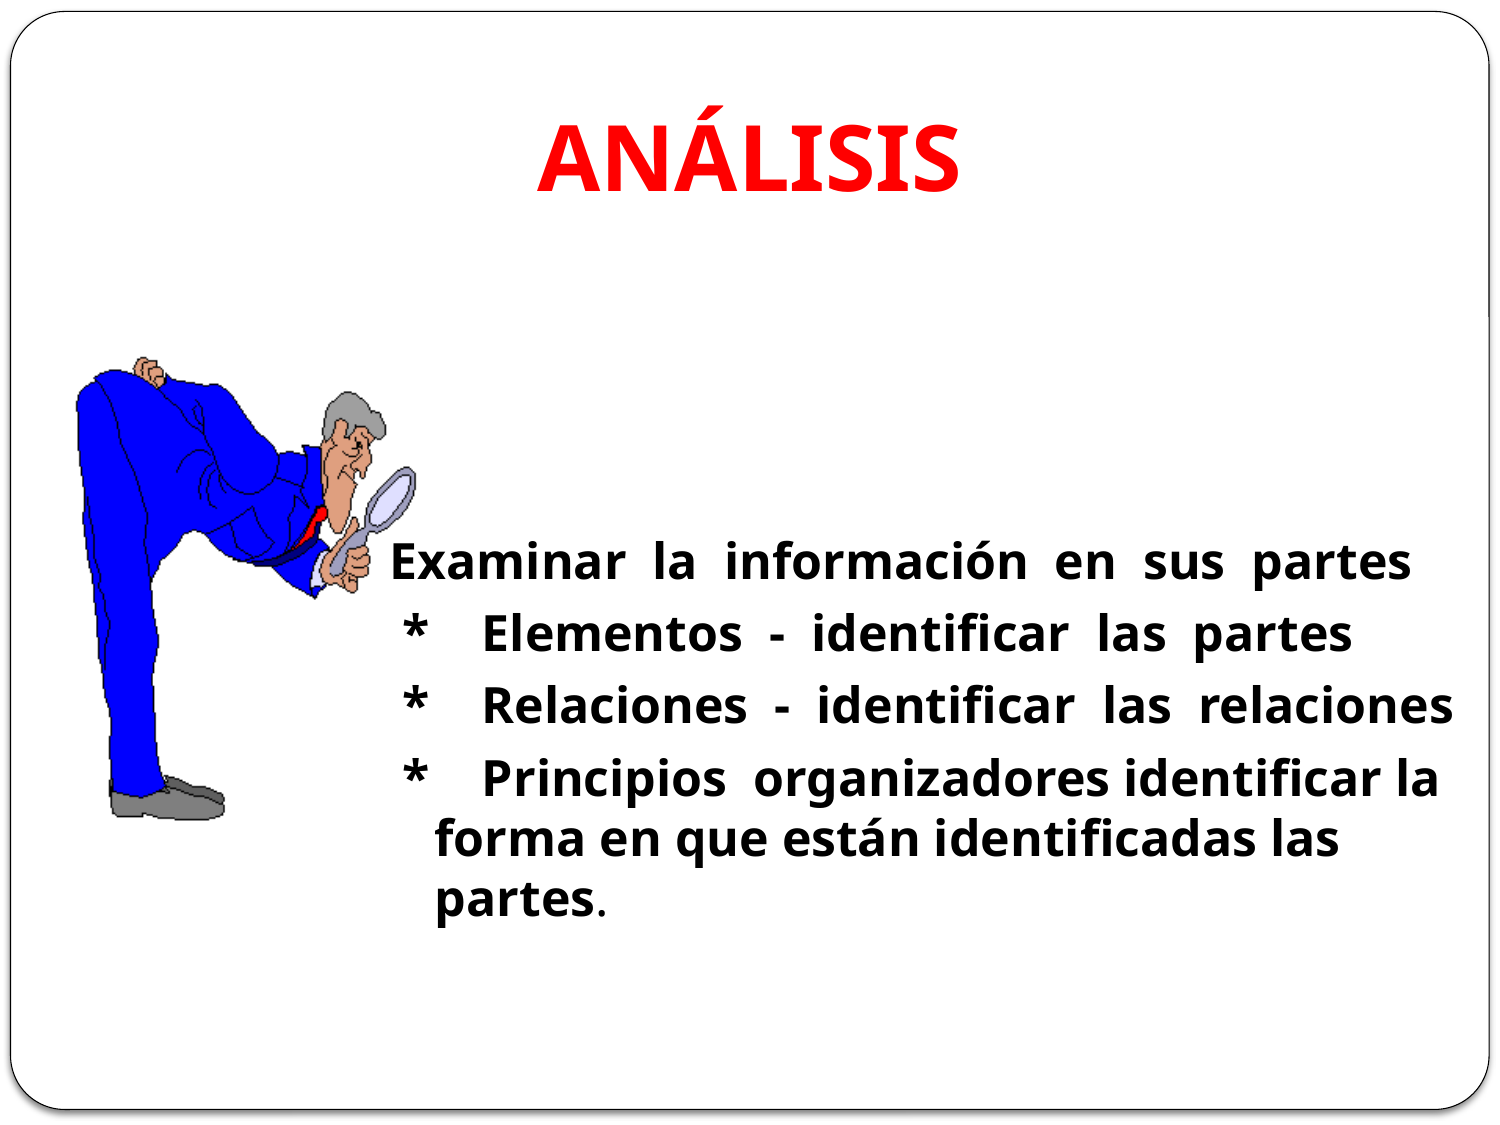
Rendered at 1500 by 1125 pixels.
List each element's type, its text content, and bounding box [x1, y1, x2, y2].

text_box ANÁLISIS [112, 54, 1388, 256]
list Examinar la información en sus partes * Elementos - identificar las partes * Relaciones - identificar las relaciones * Principios organizadores identificar la forma en que están identificadas las partes. [375, 522, 1500, 1125]
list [70, 351, 424, 827]
